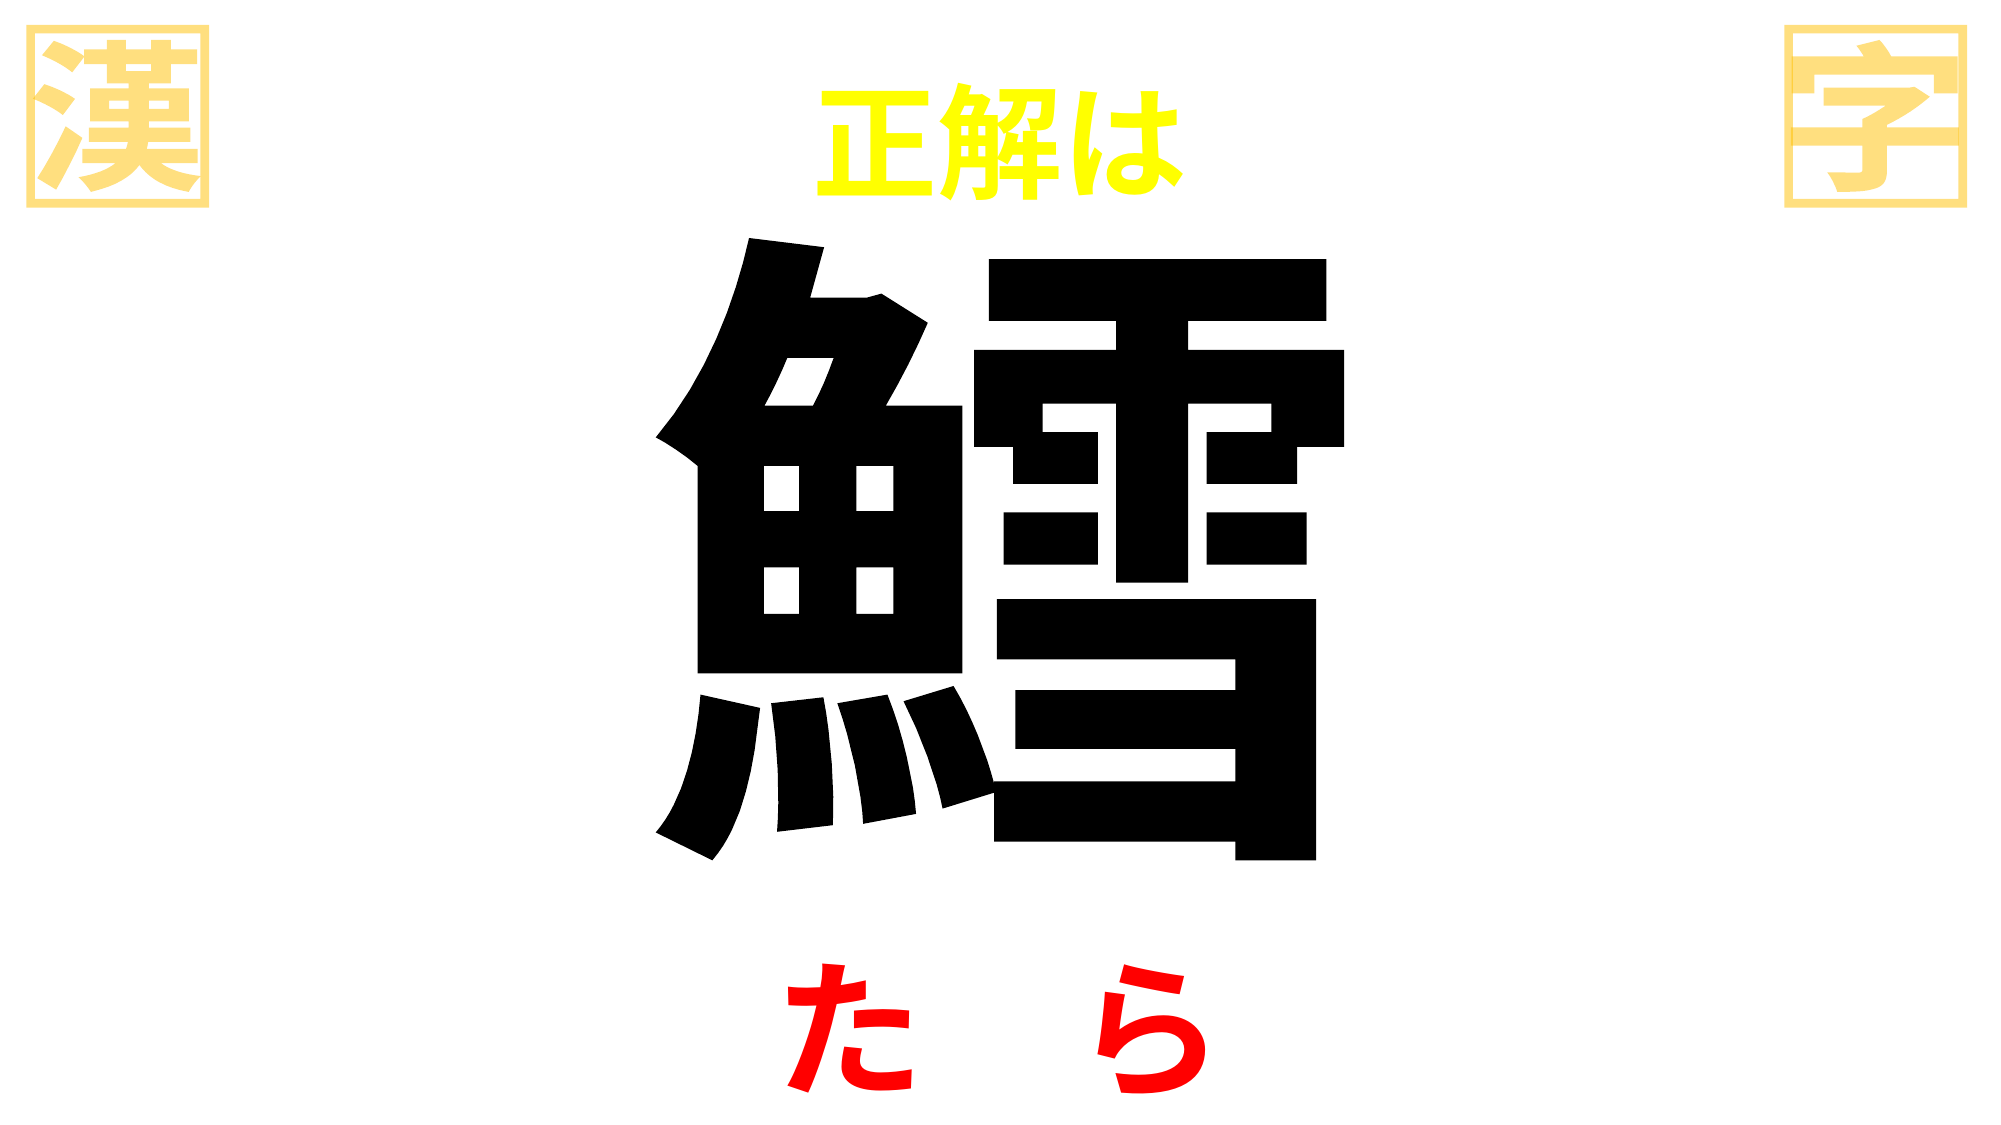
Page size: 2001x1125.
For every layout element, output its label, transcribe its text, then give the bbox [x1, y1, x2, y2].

text_box た ら [0, 928, 2000, 1123]
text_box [1784, 24, 1968, 208]
text_box 正解は [0, 57, 2000, 222]
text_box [26, 24, 210, 208]
